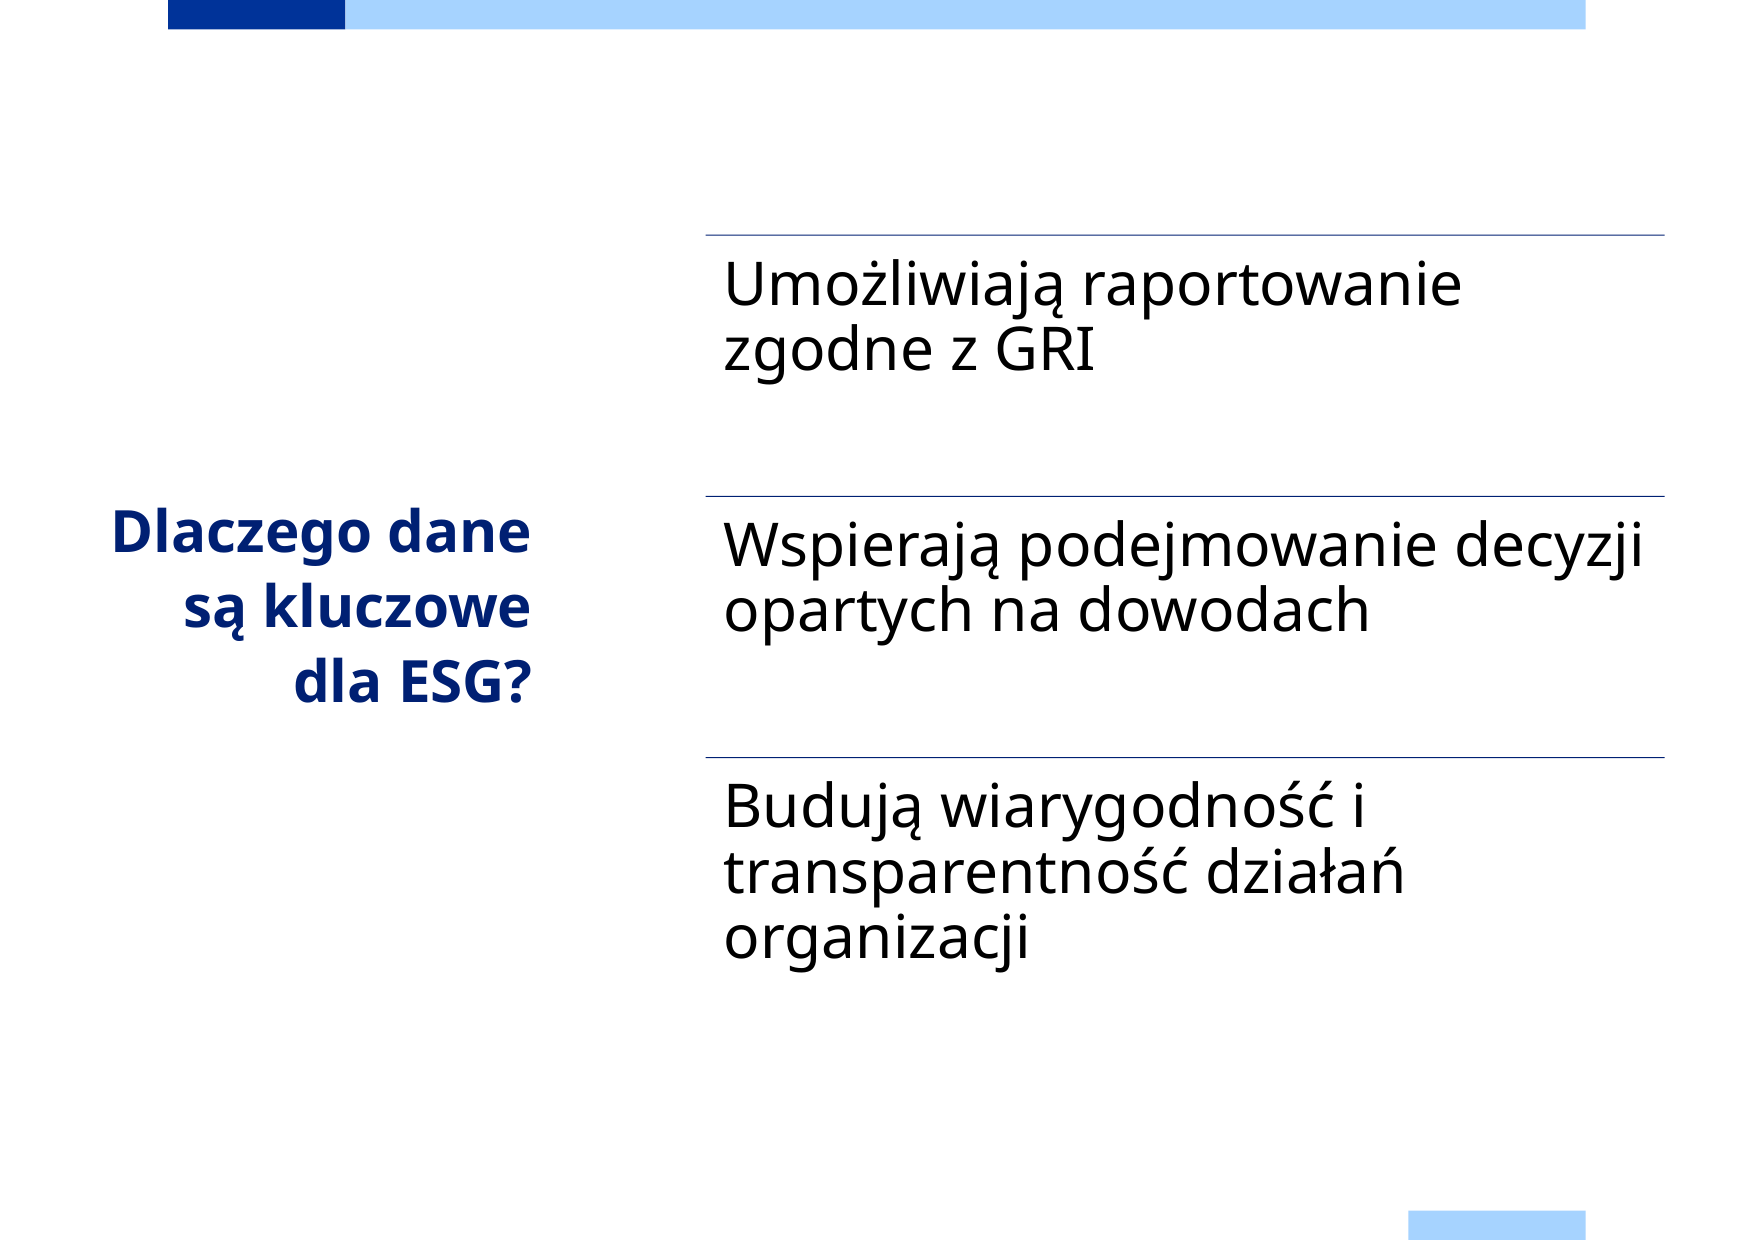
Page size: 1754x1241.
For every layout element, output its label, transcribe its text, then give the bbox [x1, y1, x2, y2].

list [705, 234, 1665, 1020]
title Dlaczego dane są kluczowe dla ESG? [84, 368, 533, 714]
